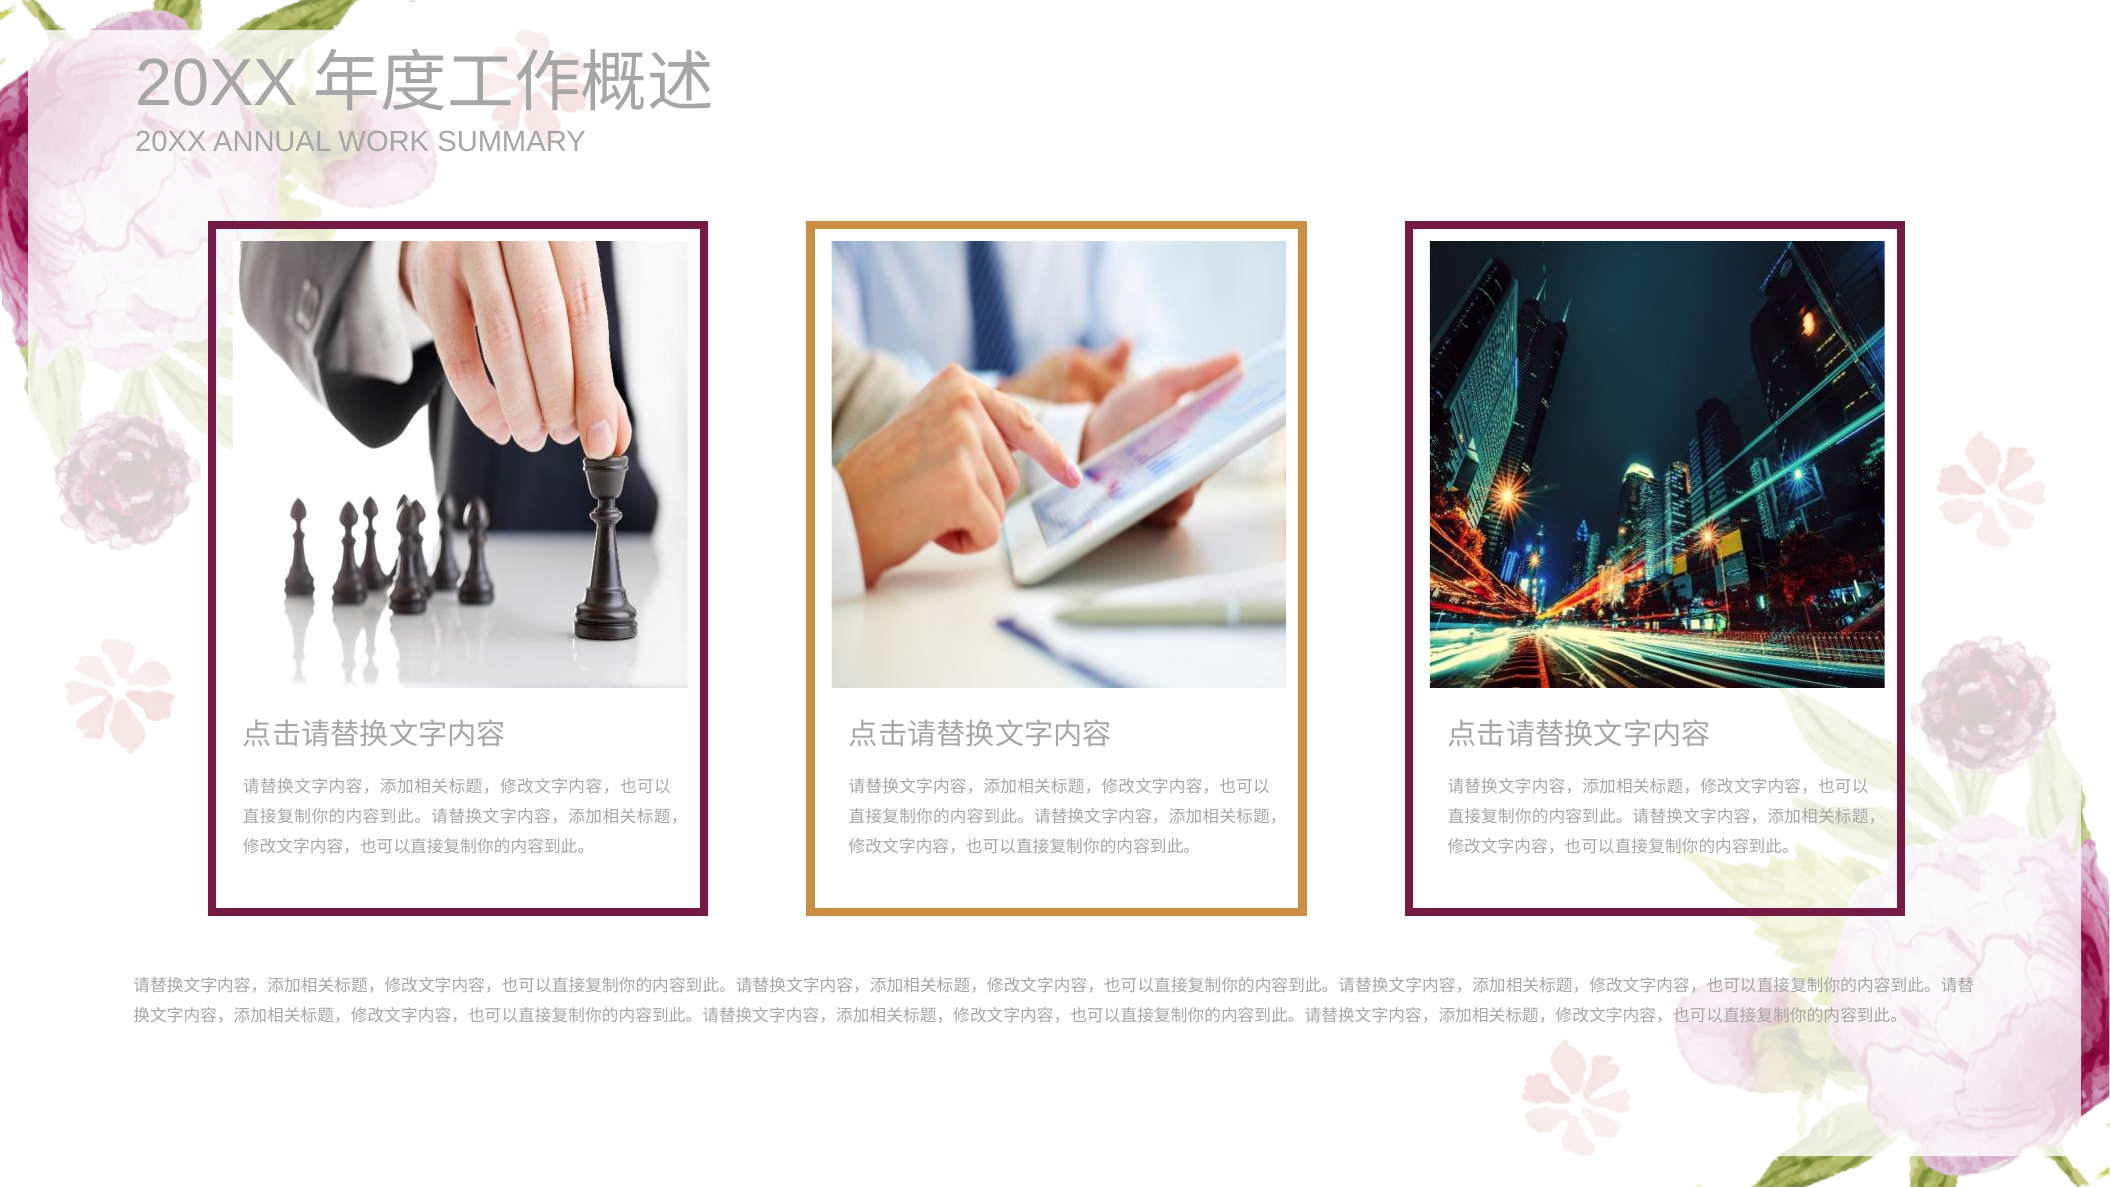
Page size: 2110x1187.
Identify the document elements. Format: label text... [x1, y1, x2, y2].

text_box [211, 224, 705, 913]
text_box 请替换文字内容，添加相关标题，修改文字内容，也可以直接复制你的内容到此。请替换文字内容，添加相关标题，修改文字内容，也可以直接复制你的内容到此。请替换文字内容，添加相关标题，修改文字内容，也可以直接复制你的内容到此。请替换文字内容，添加相关标题，修改文字内容，也可以直接复制你的内容到此。请替换文字内容，添加相关标题，修改文字内容，也可以直接复制你的内容到此。请替换文字内容，添加相关标题，修改文字内容，也可以直接复制你的内容到此。 [133, 964, 1976, 1025]
text_box [809, 224, 1304, 913]
text_box 20XX年度工作概述 [135, 38, 783, 119]
text_box [1408, 224, 1902, 913]
picture [0, 0, 2110, 1187]
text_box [848, 715, 1271, 858]
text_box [242, 715, 672, 858]
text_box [1447, 715, 1870, 858]
text_box 20XX ANNUAL WORK SUMMARY [135, 122, 596, 158]
